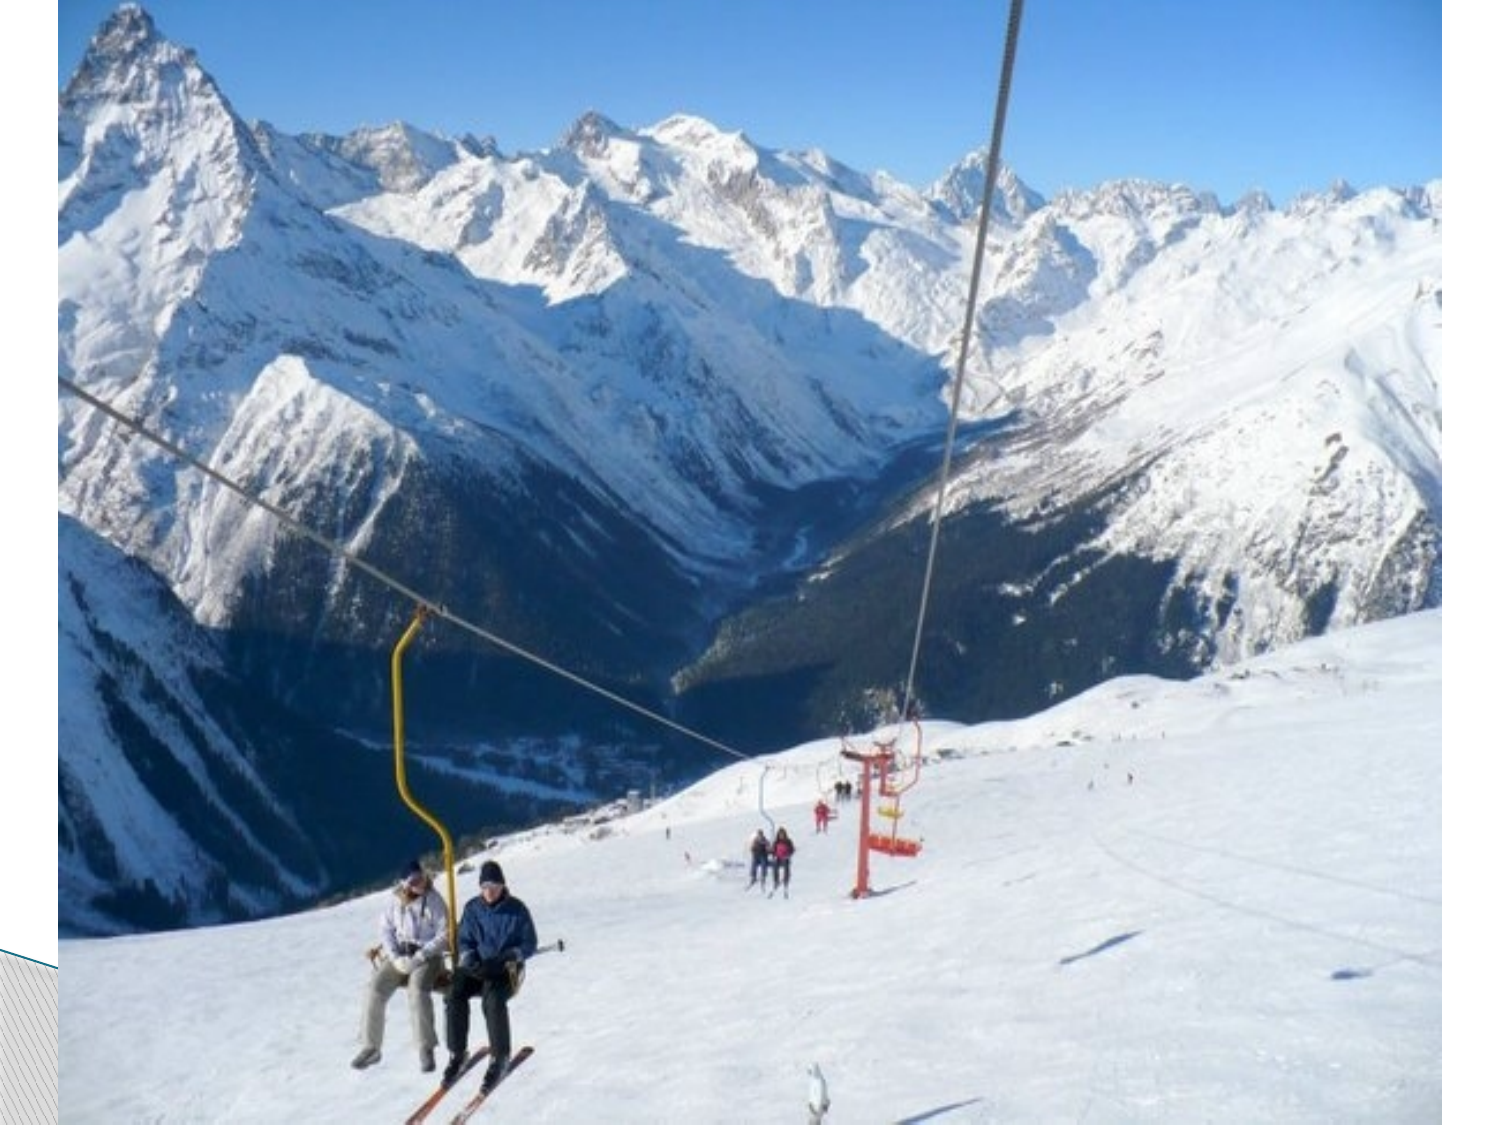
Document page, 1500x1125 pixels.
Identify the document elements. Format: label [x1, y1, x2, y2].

list [58, 0, 1442, 1125]
